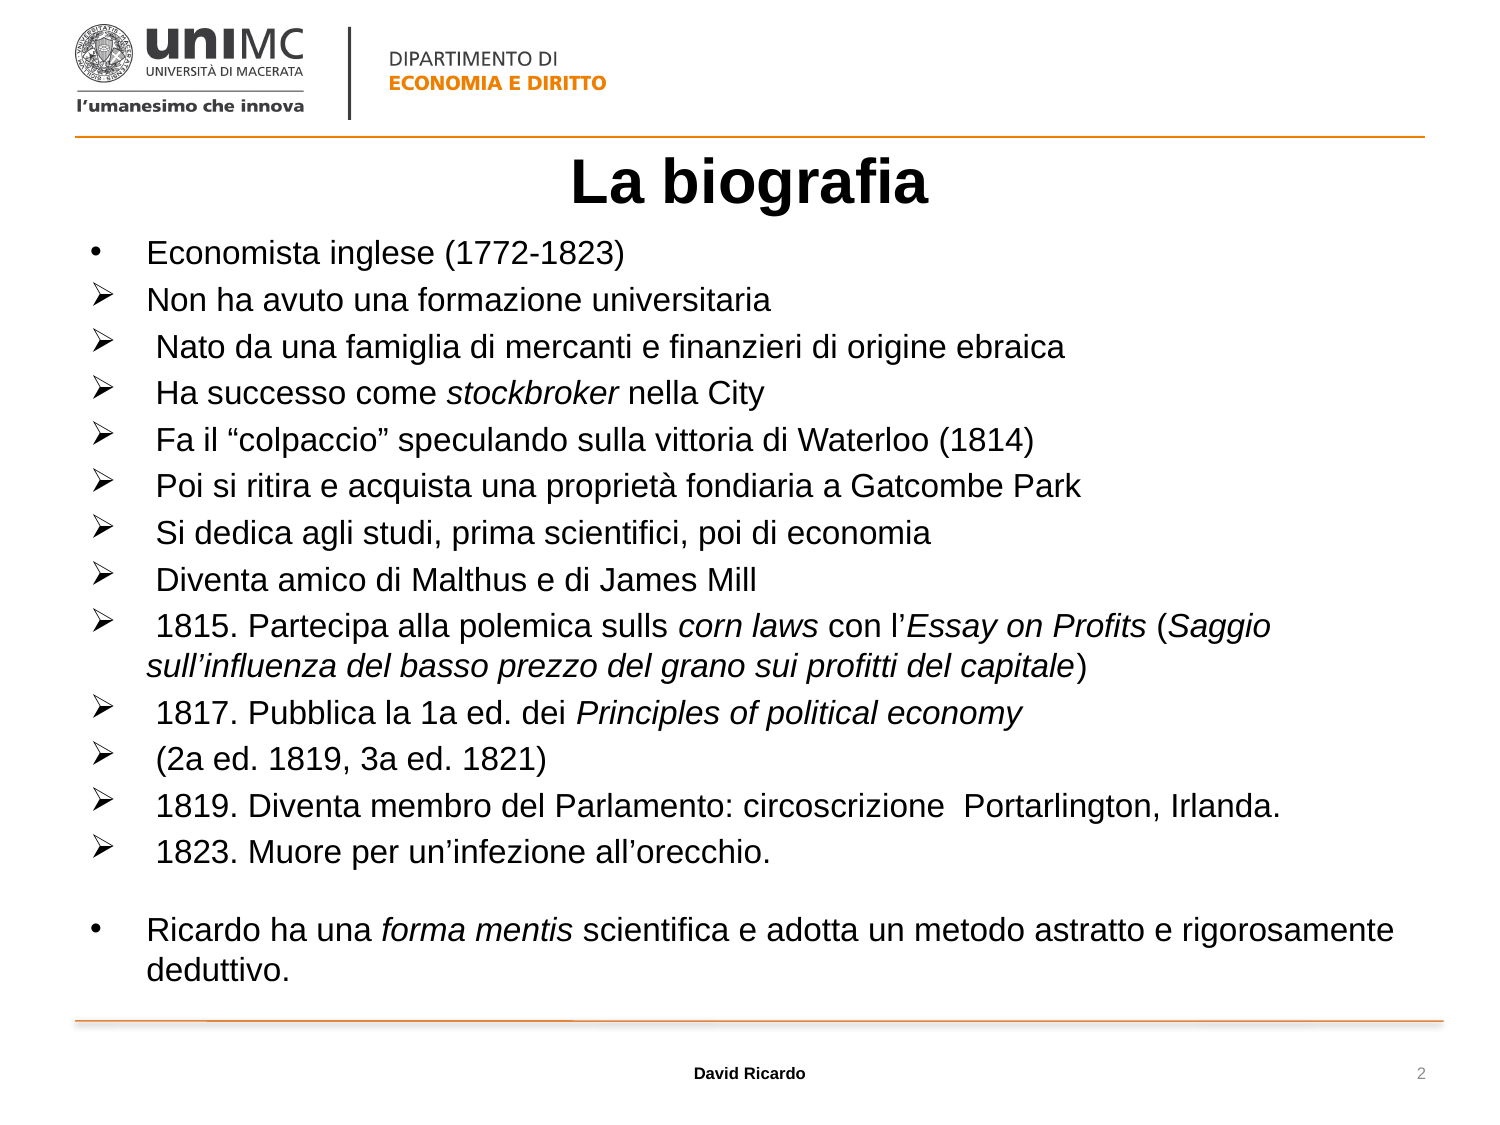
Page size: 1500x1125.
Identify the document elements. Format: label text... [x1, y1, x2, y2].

list Economista inglese (1772-1823) Non ha avuto una formazione universitaria Nato da una famiglia di mercanti e finanzieri di origine ebraica Ha successo come stockbroker nella City Fa il “colpaccio” speculando sulla vittoria di Waterloo (1814) Poi si ritira e acquista una proprietà fondiaria a Gatcombe Park Si dedica agli studi, prima scientifici, poi di economia Diventa amico di Malthus e di James Mill 1815. Partecipa alla polemica sulls corn laws con l’Essay on Profits (Saggio sull’influenza del basso prezzo del grano sui profitti del capitale) 1817. Pubblica la 1a ed. dei Principles of political economy (2a ed. 1819, 3a ed. 1821) 1819. Diventa membro del Parlamento: circoscrizione Portarlington, Irlanda. 1823. Muore per un’infezione all’orecchio. Ricardo ha una forma mentis scientifica e adotta un metodo astratto e rigorosamente deduttivo. [75, 224, 1425, 967]
picture [75, 24, 1425, 132]
footer David Ricardo [512, 1042, 988, 1103]
title La biografia [75, 132, 1425, 224]
slide_number 2 [1091, 1042, 1442, 1103]
